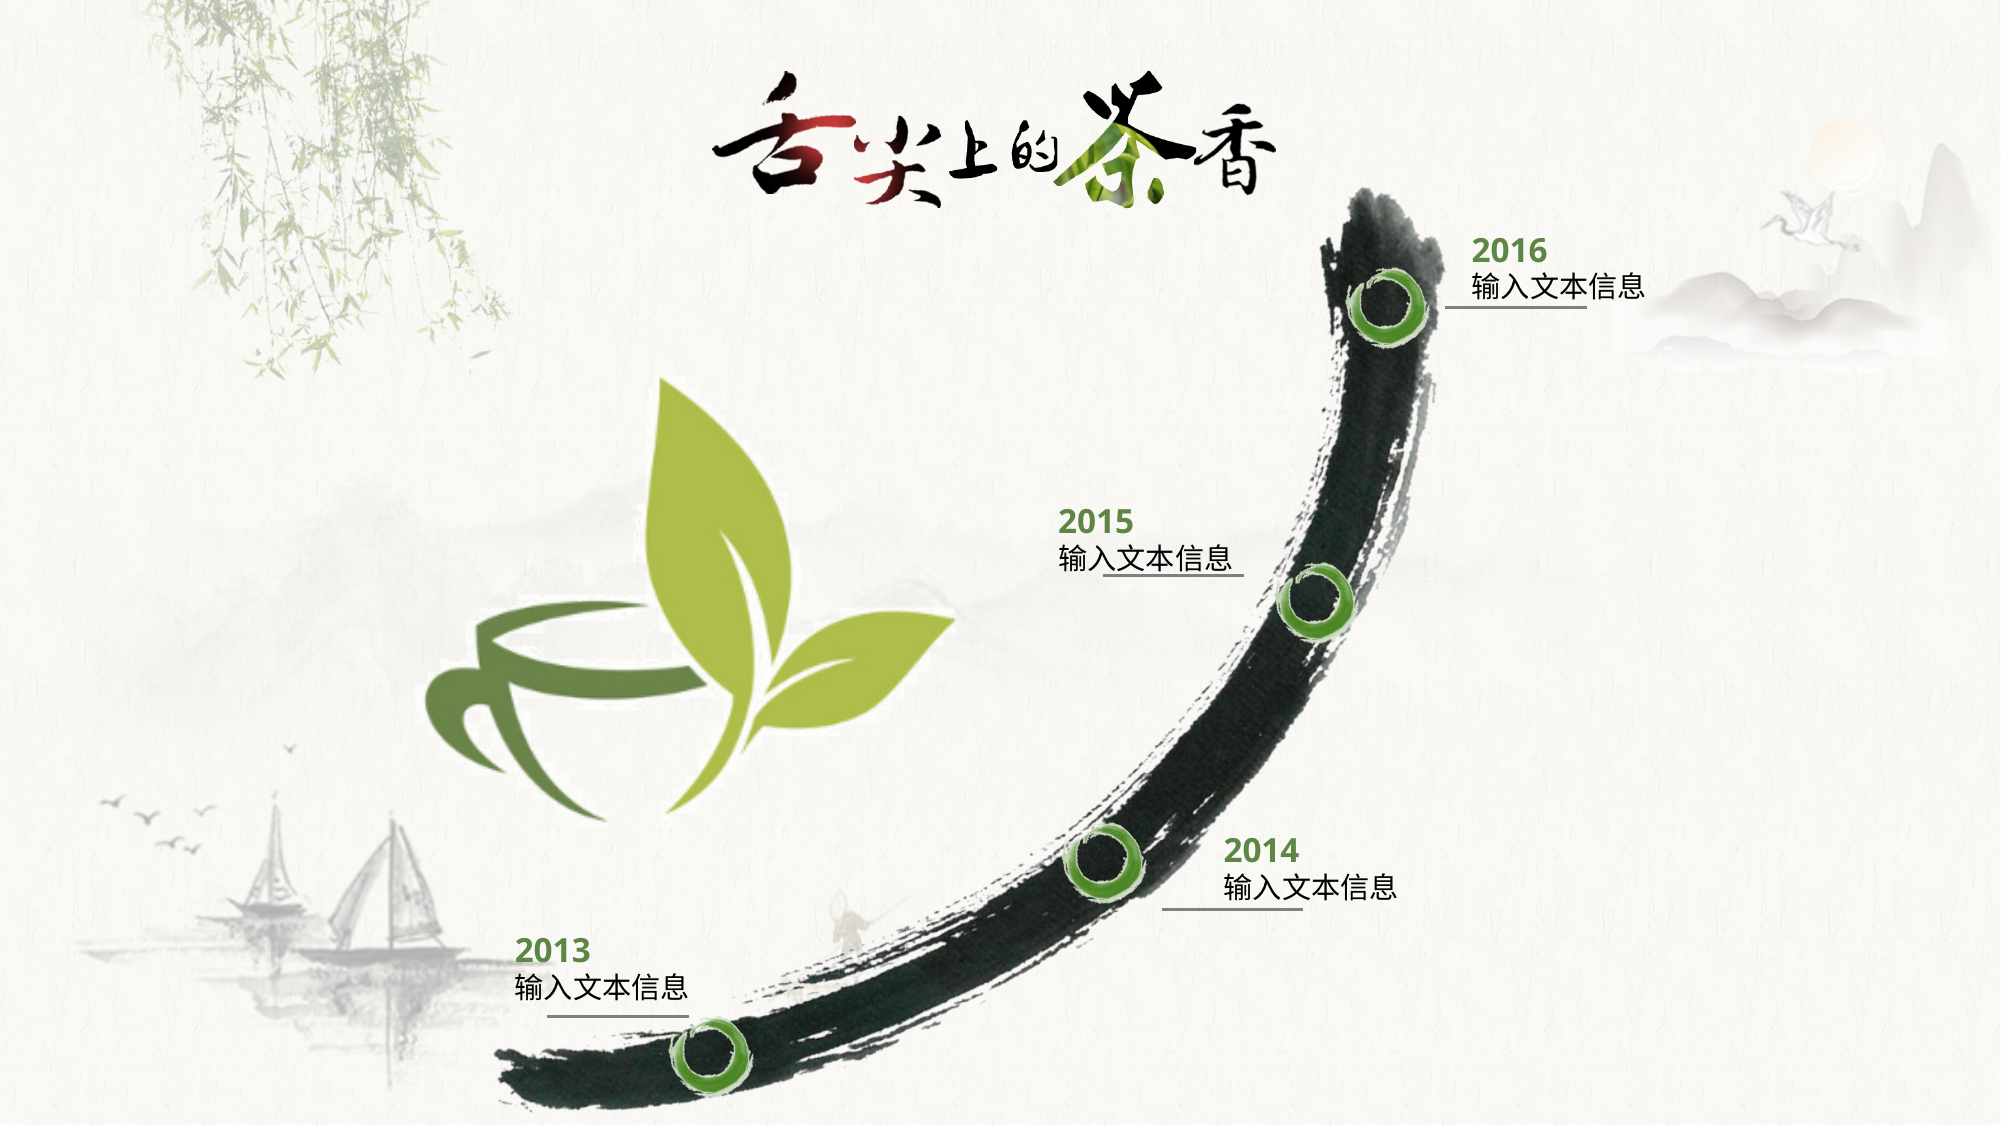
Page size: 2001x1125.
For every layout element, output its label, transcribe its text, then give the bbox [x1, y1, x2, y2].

text_box 2016 输入文本信息 [1456, 221, 1705, 312]
text_box 2014 输入文本信息 [1293, 822, 1457, 912]
text_box 2013 输入文本信息 [500, 921, 749, 1012]
picture [396, 11, 1649, 1125]
